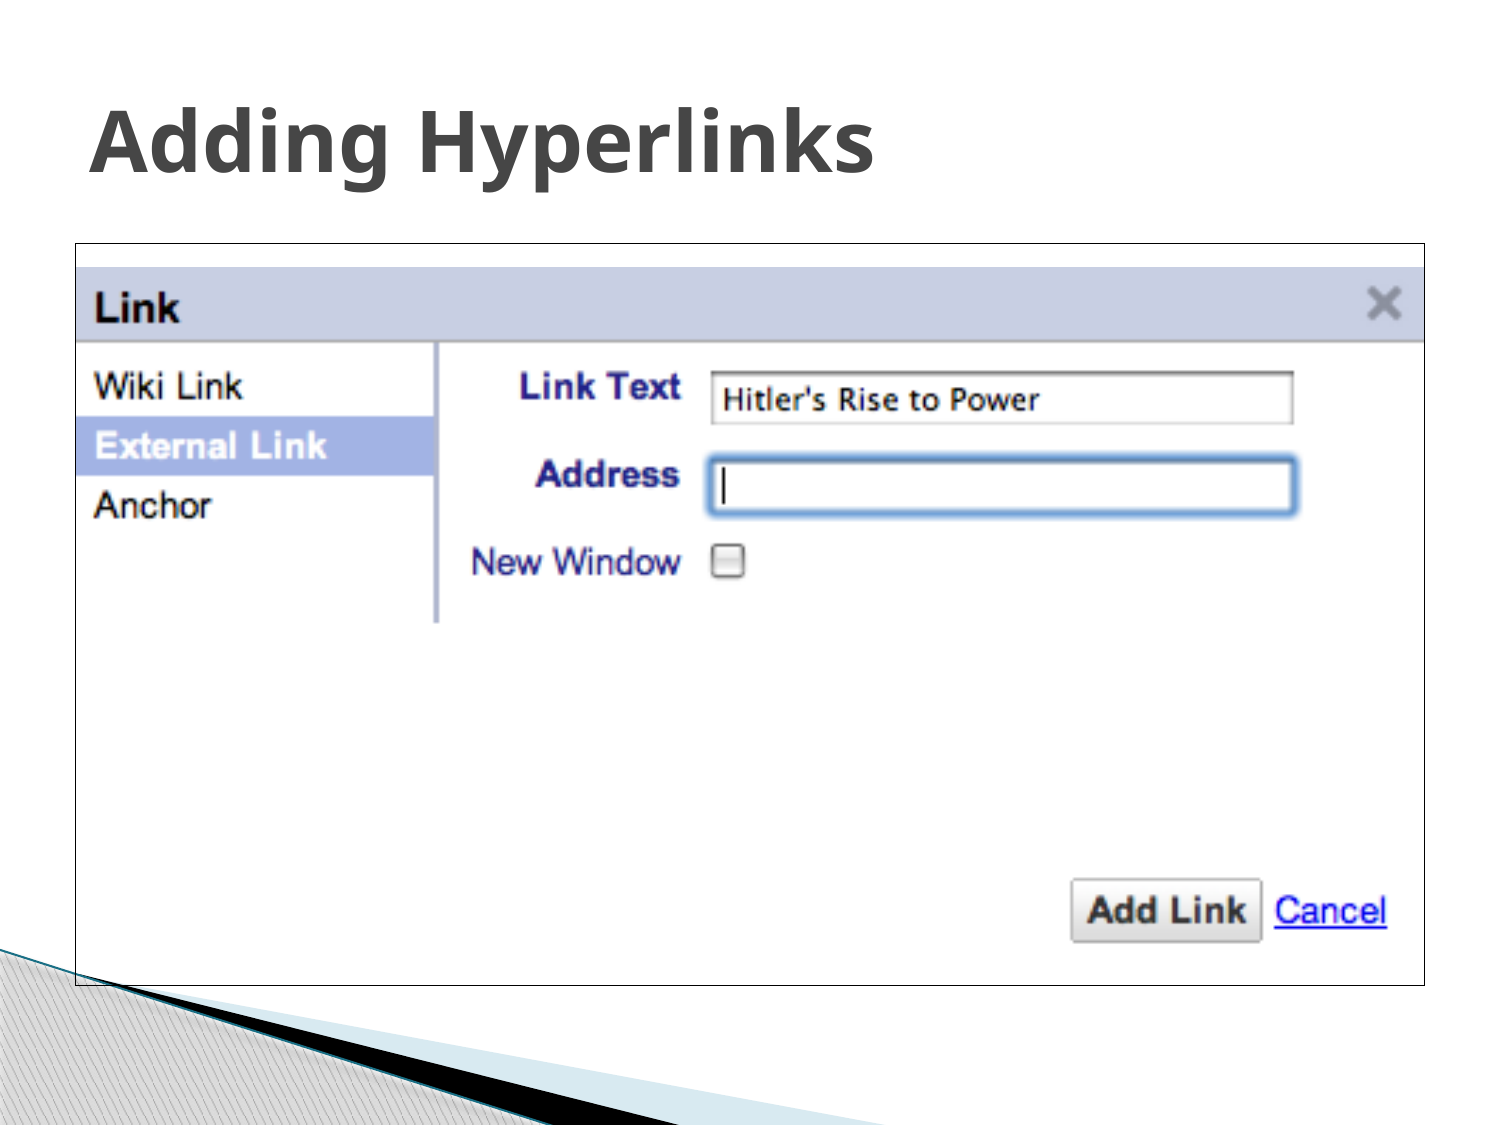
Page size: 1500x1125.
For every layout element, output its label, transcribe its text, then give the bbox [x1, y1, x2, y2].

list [74, 242, 1426, 986]
title Adding Hyperlinks [75, 45, 1425, 233]
